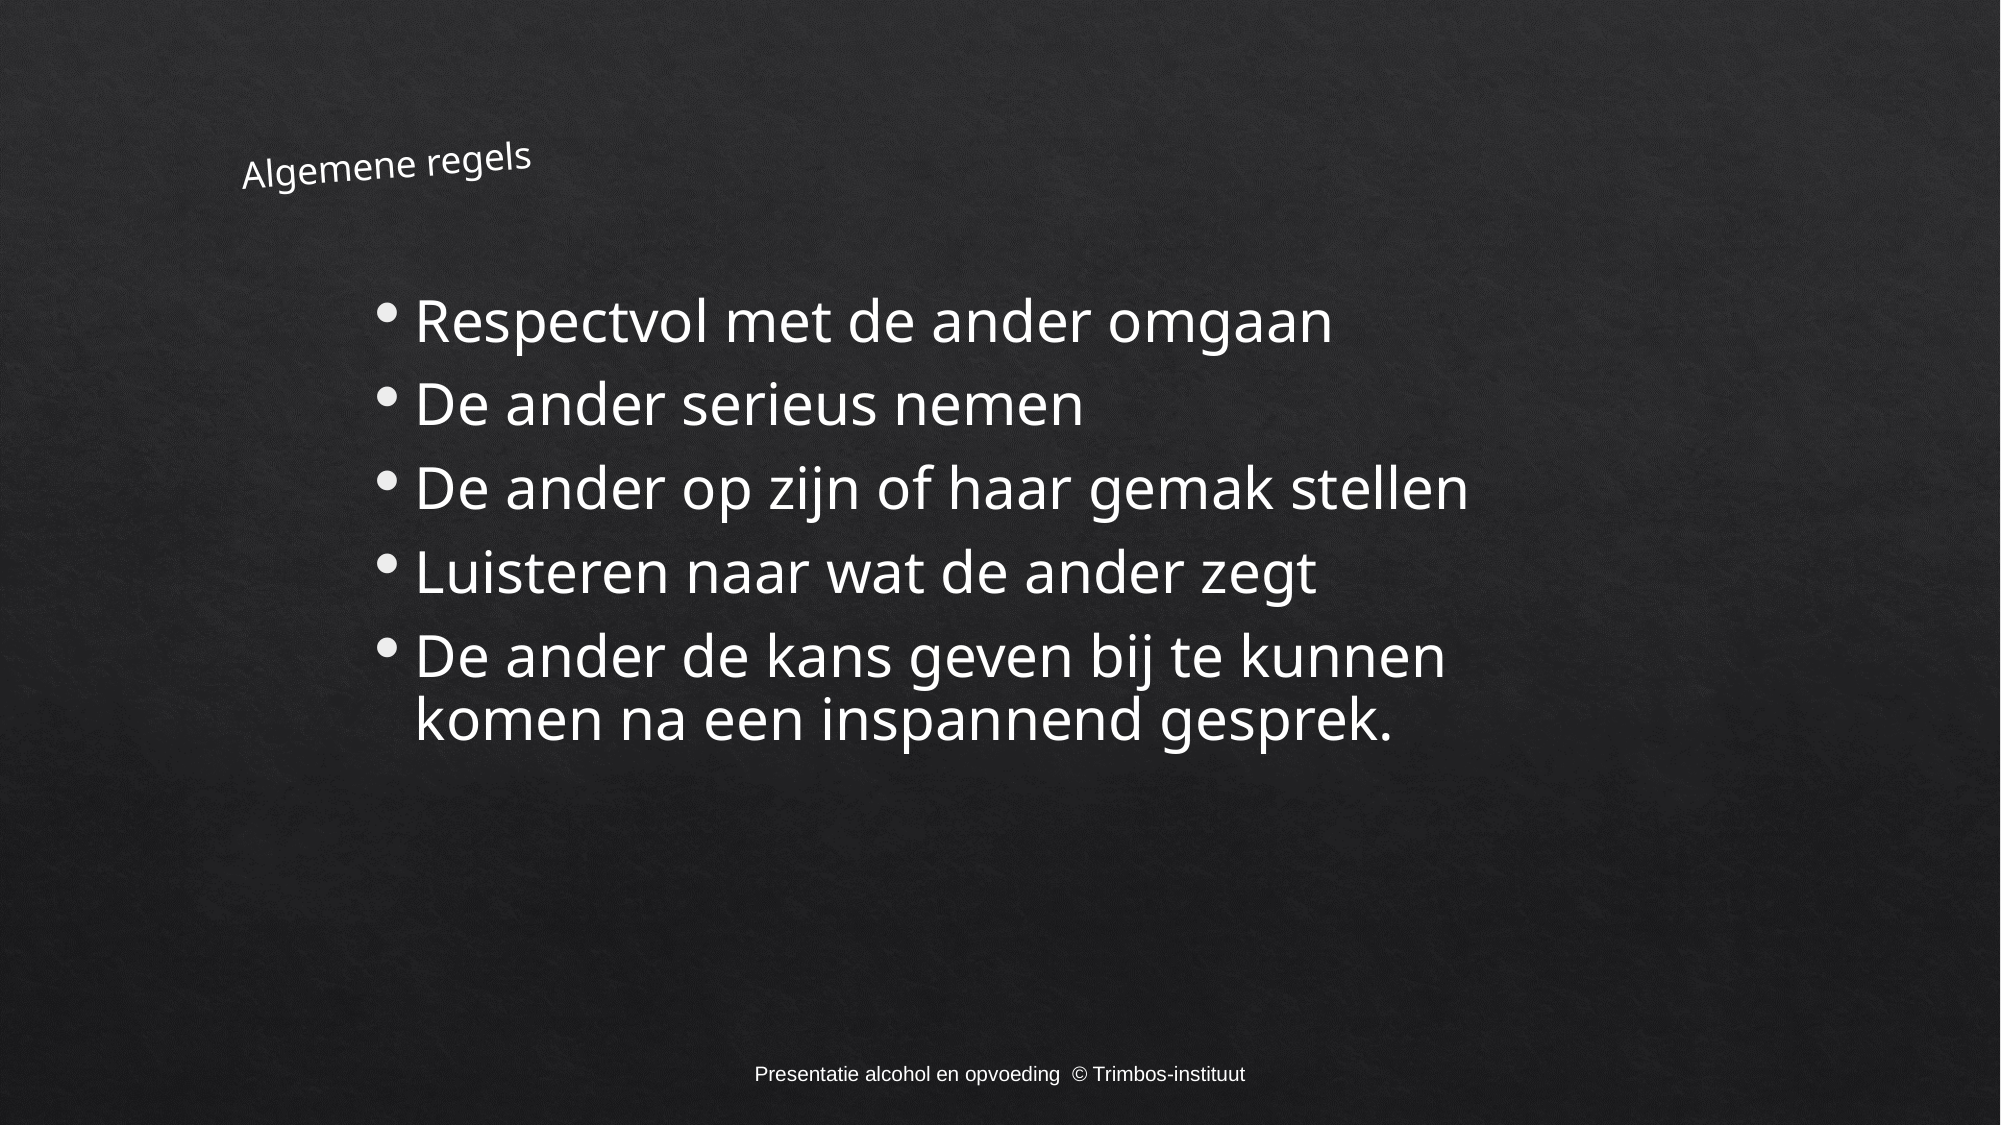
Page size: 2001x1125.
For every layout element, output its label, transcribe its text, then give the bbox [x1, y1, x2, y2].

picture [0, 0, 2001, 1125]
list Respectvol met de ander omgaan De ander serieus nemen De ander op zijn of haar gemak stellen Luisteren naar wat de ander zegt De ander de kans geven bij te kunnen komen na een inspannend gesprek. [362, 284, 1637, 950]
footer Presentatie alcohol en opvoeding © Trimbos-instituut [662, 1042, 1338, 1103]
title Algemene regels [221, 0, 1763, 252]
